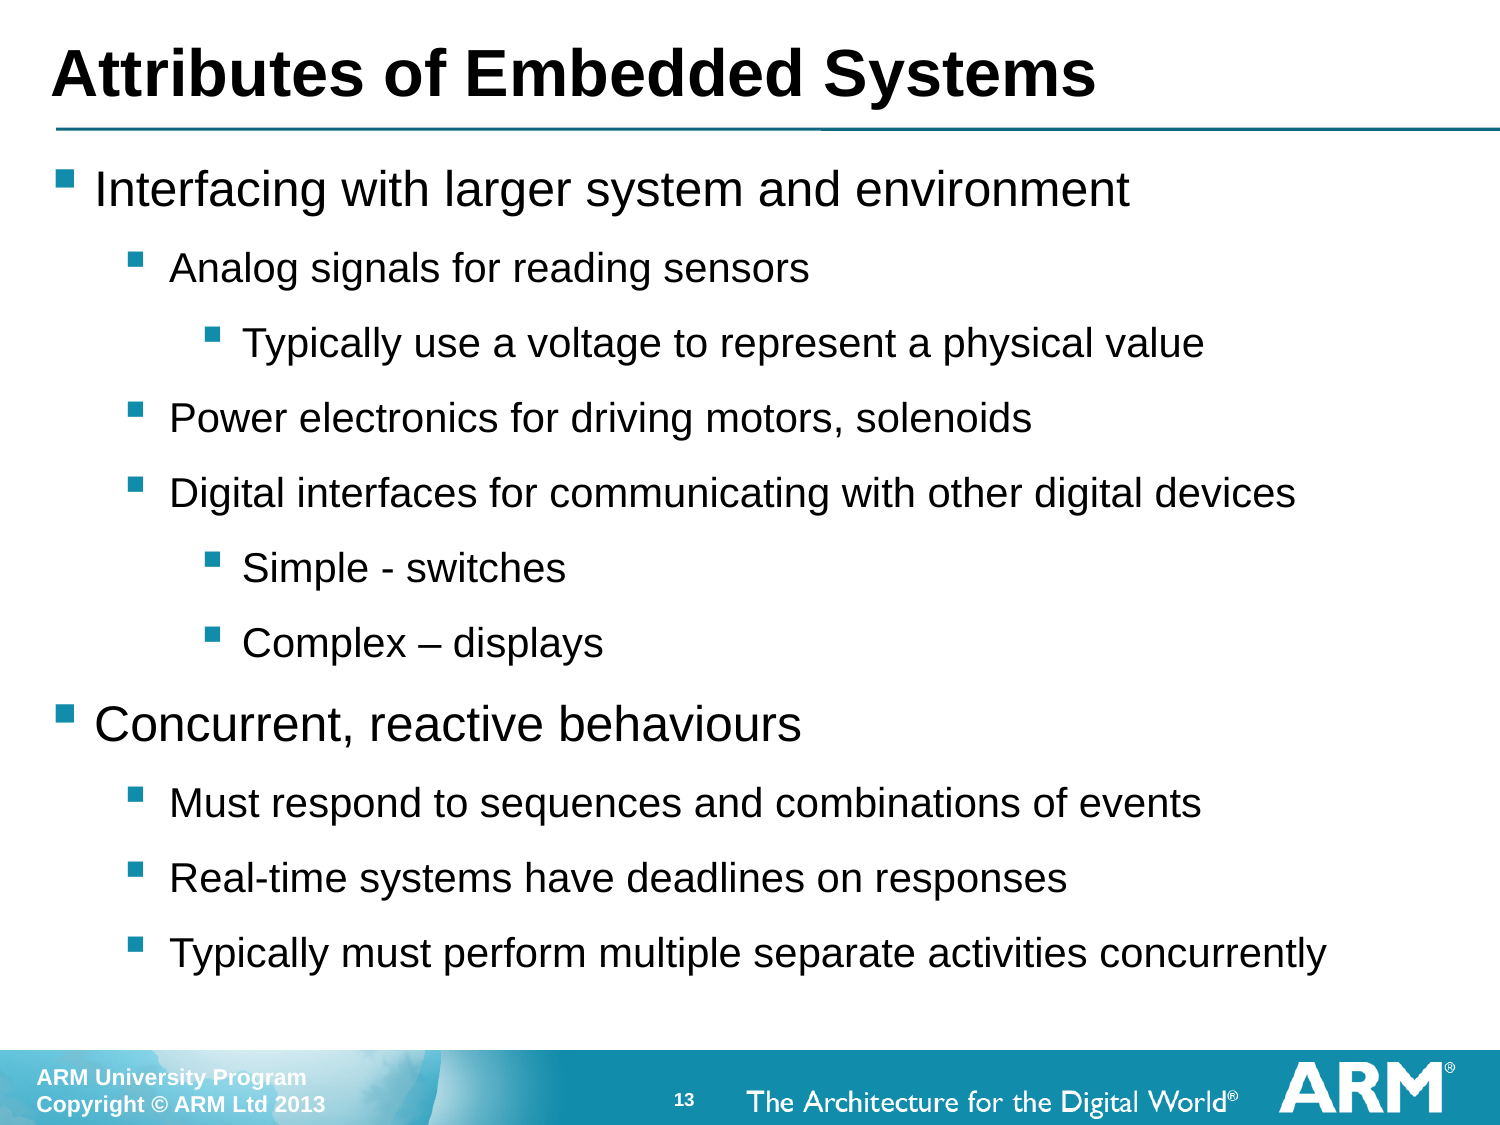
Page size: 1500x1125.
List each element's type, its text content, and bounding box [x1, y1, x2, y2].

picture [0, 780, 1500, 1125]
title Attributes of Embedded Systems [35, 1, 1476, 139]
list Interfacing with larger system and environment Analog signals for reading sensors Typically use a voltage to represent a physical value Power electronics for driving motors, solenoids Digital interfaces for communicating with other digital devices Simple - switches Complex – displays Concurrent, reactive behaviours Must respond to sequences and combinations of events Real-time systems have deadlines on responses Typically must perform multiple separate activities concurrently [35, 148, 1476, 1047]
